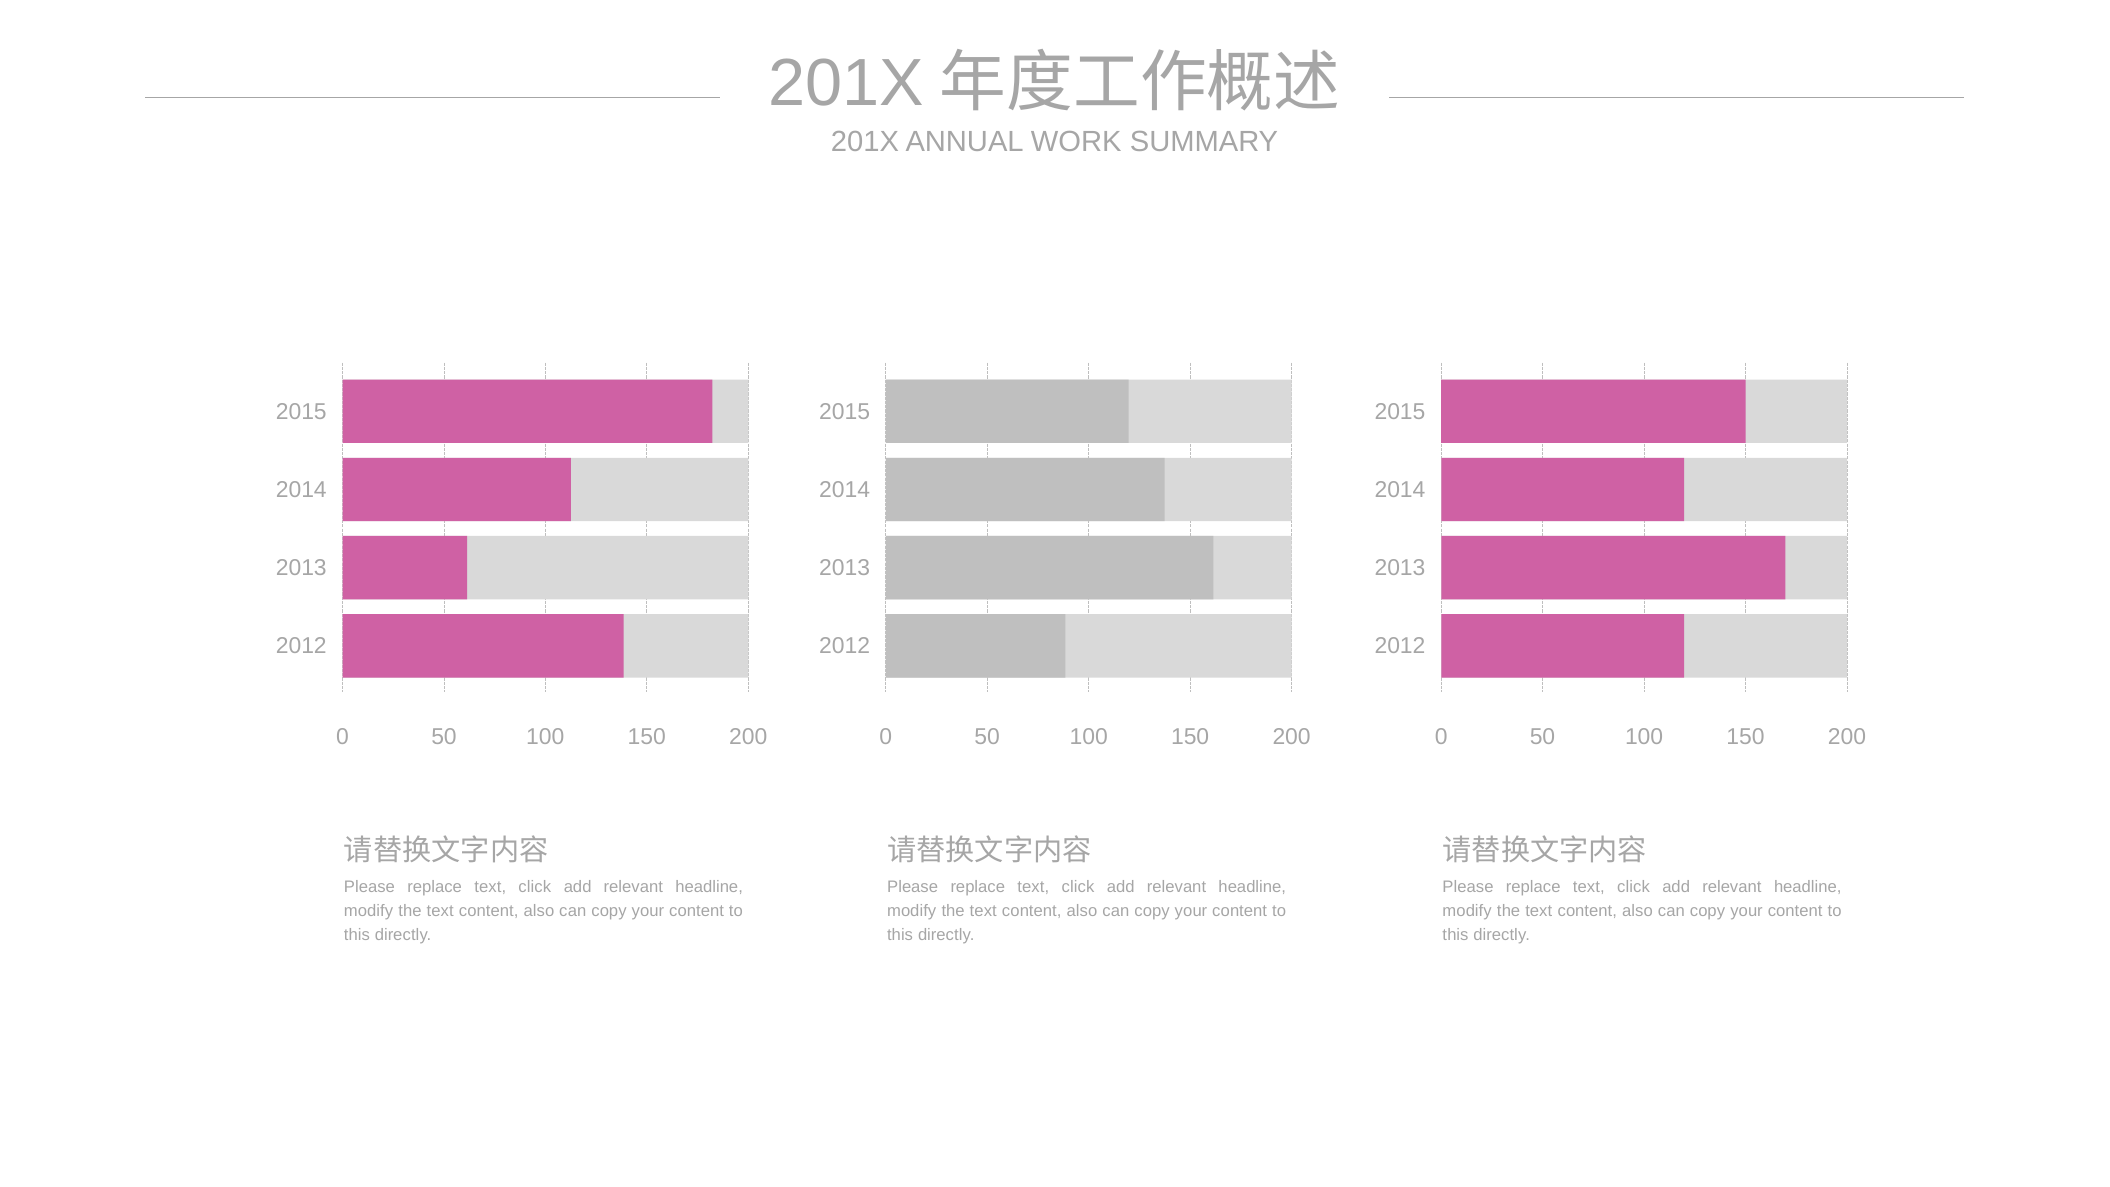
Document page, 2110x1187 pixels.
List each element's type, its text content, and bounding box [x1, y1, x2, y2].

text_box 201X年度工作概述 [730, 98, 1379, 119]
text_box 201X ANNUAL WORK SUMMARY [824, 122, 1285, 158]
text_box Please replace text, click add relevant headline, modify the text content, also can copy your content to this directly. [887, 871, 1287, 944]
text_box Please replace text, click add relevant headline, modify the text content, also can copy your content to this directly. [343, 871, 744, 944]
text_box 请替换文字内容 [1442, 823, 1716, 866]
text_box 201X年度工作概述 [730, 38, 1379, 96]
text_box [803, 362, 1327, 758]
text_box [260, 362, 783, 758]
text_box 请替换文字内容 [887, 823, 1161, 866]
text_box Please replace text, click add relevant headline, modify the text content, also can copy your content to this directly. [1442, 871, 1843, 944]
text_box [1358, 362, 1882, 758]
text_box 请替换文字内容 [343, 823, 617, 866]
